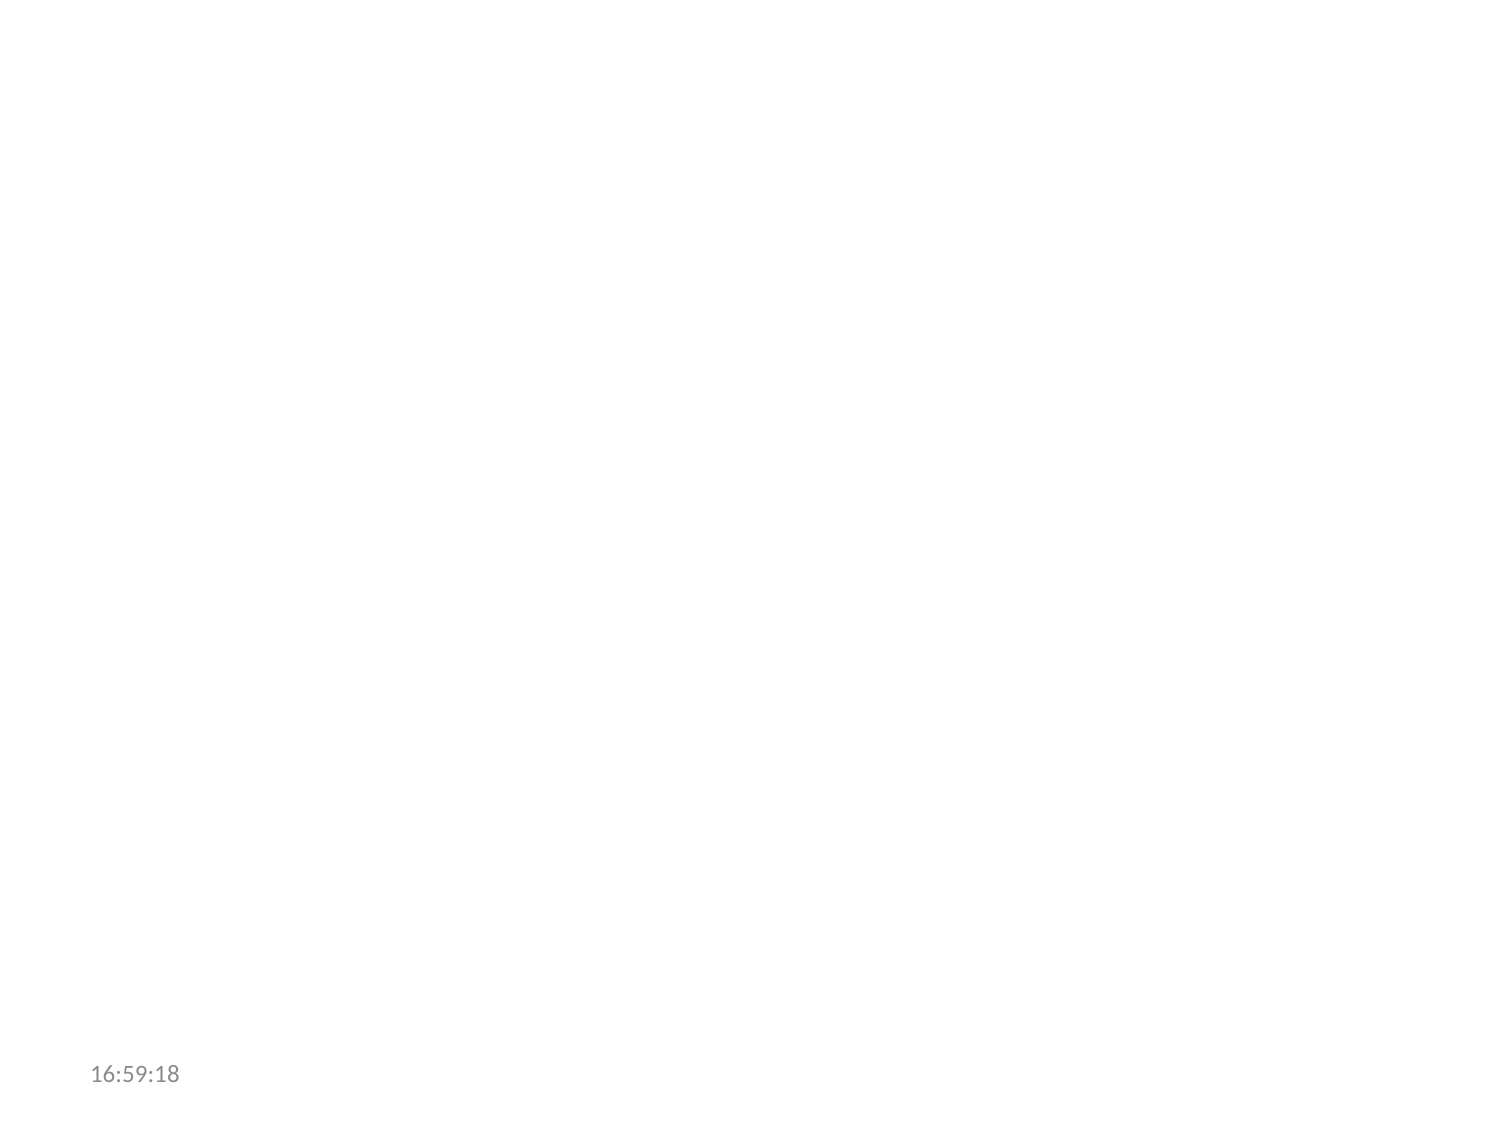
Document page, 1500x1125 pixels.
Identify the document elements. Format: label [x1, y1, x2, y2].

slide_number [75, 1042, 425, 1103]
